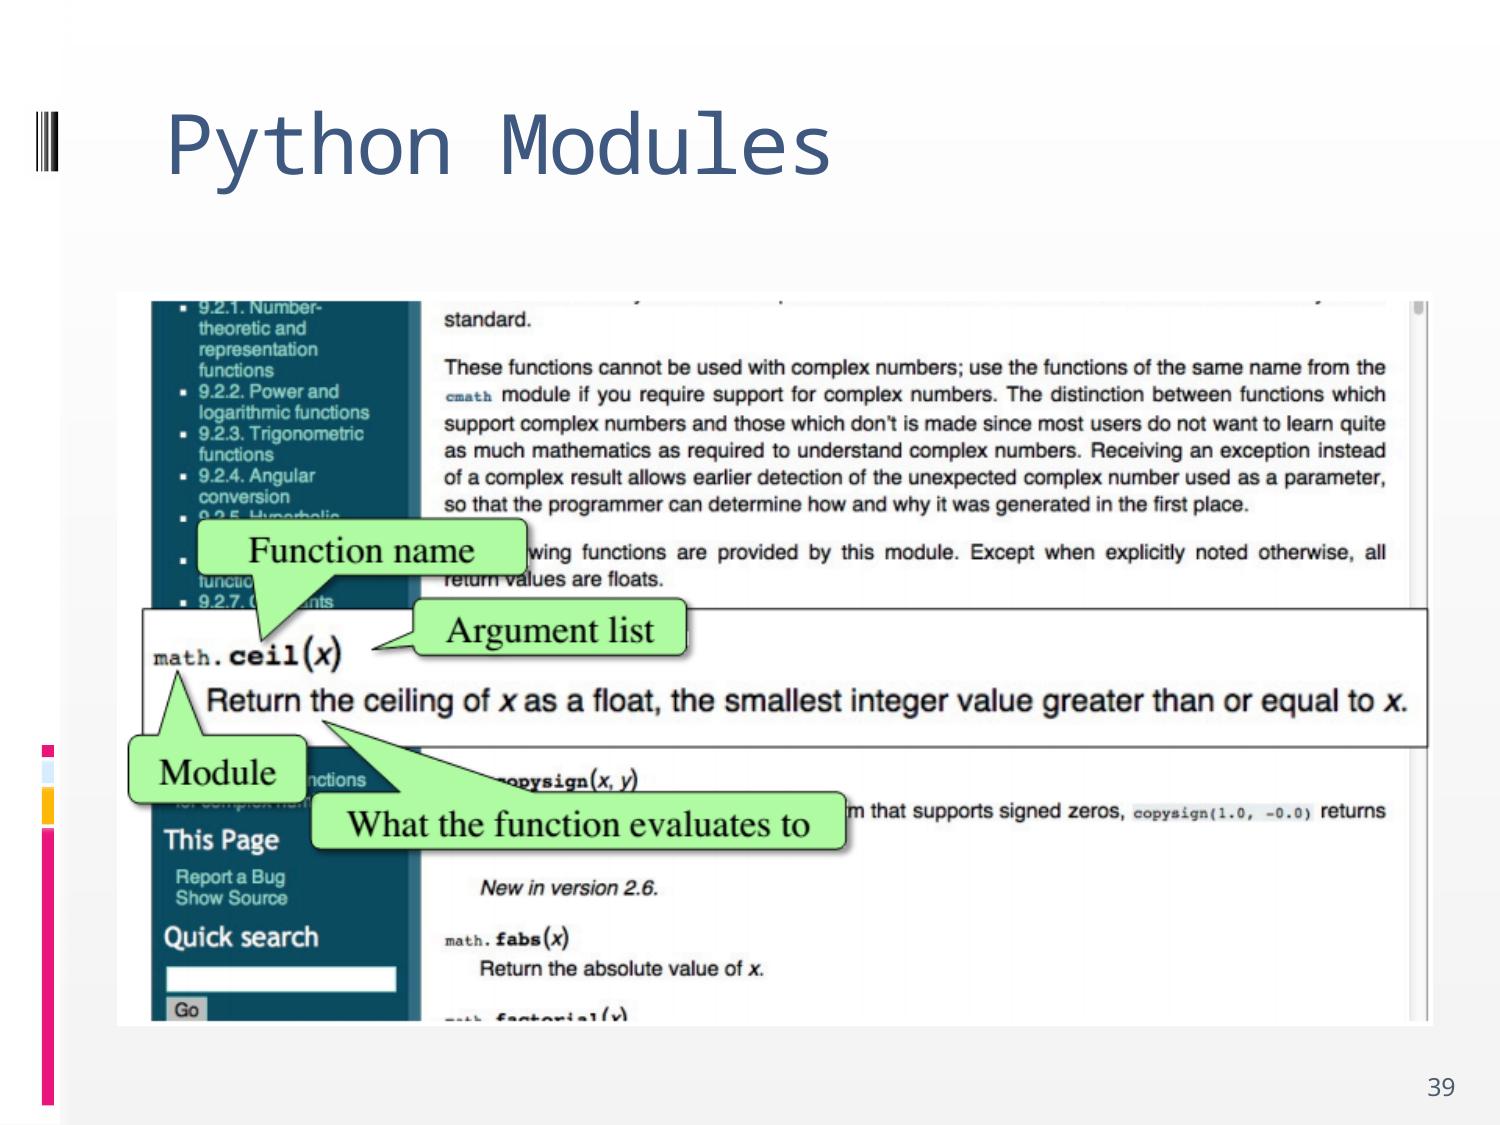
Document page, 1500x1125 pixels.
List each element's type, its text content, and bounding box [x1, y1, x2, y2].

slide_number 39 [1412, 1052, 1488, 1113]
picture [116, 292, 1434, 1027]
title Python Modules [150, 83, 1425, 234]
